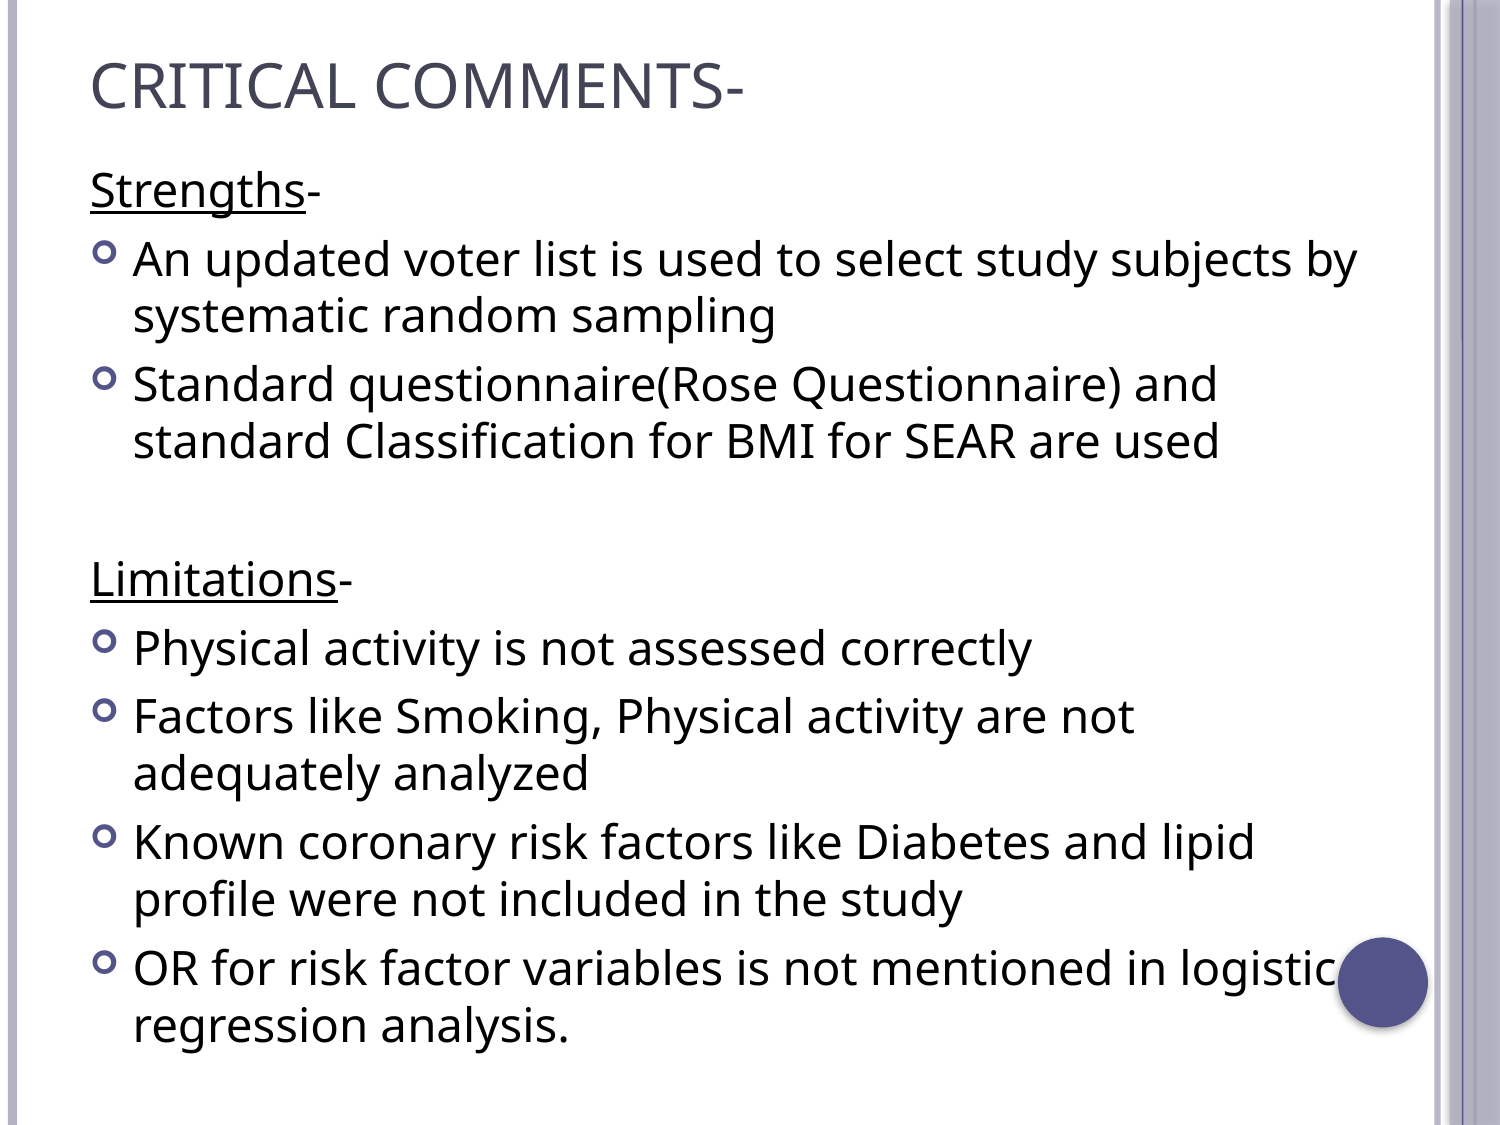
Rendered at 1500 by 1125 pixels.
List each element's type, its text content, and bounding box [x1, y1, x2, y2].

title Critical comments- [75, 23, 1300, 129]
list Strengths- An updated voter list is used to select study subjects by systematic random sampling Standard questionnaire(Rose Questionnaire) and standard Classification for BMI for SEAR are used Limitations- Physical activity is not assessed correctly Factors like Smoking, Physical activity are not adequately analyzed Known coronary risk factors like Diabetes and lipid profile were not included in the study OR for risk factor variables is not mentioned in logistic regression analysis. [75, 152, 1407, 1062]
